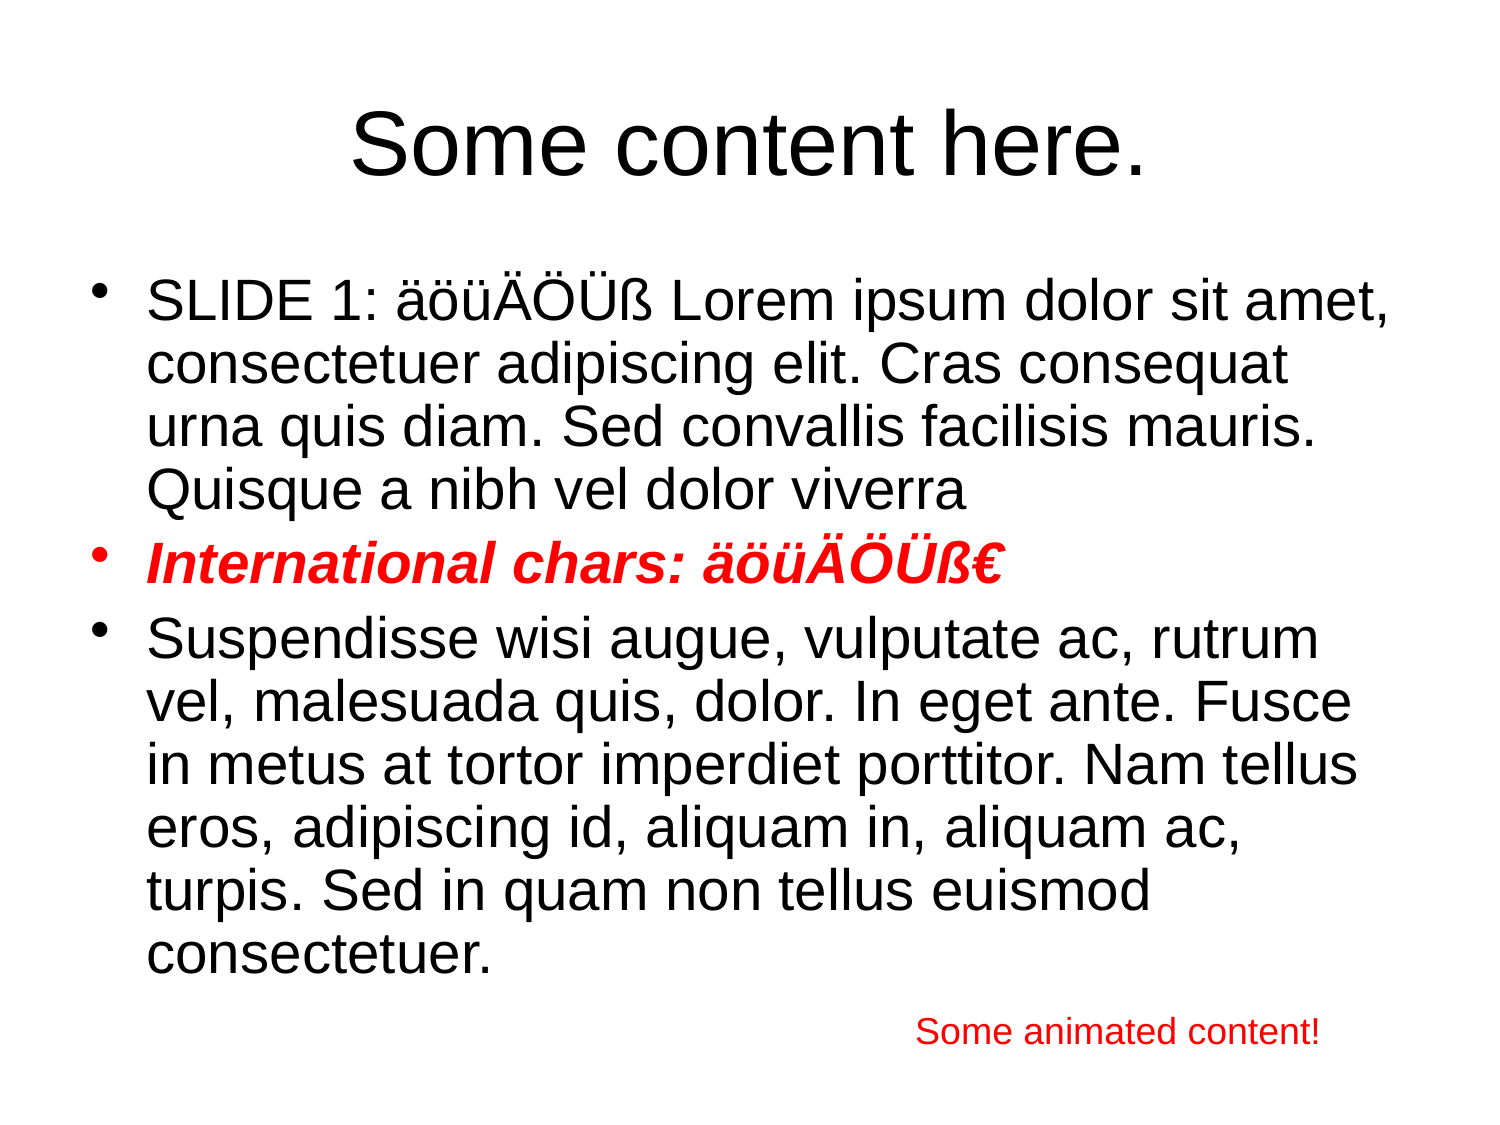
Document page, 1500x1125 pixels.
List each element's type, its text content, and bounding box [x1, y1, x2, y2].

list SLIDE 1: äöüÄÖÜß Lorem ipsum dolor sit amet, consectetuer adipiscing elit. Cras consequat urna quis diam. Sed convallis facilisis mauris. Quisque a nibh vel dolor viverra International chars: äöüÄÖÜß€ Suspendisse wisi augue, vulputate ac, rutrum vel, malesuada quis, dolor. In eget ante. Fusce in metus at tortor imperdiet porttitor. Nam tellus eros, adipiscing id, aliquam in, aliquam ac, turpis. Sed in quam non tellus euismod consectetuer. [74, 262, 1426, 1006]
text_box Some animated content! [900, 999, 1336, 1060]
title Some content here. [74, 44, 1426, 233]
